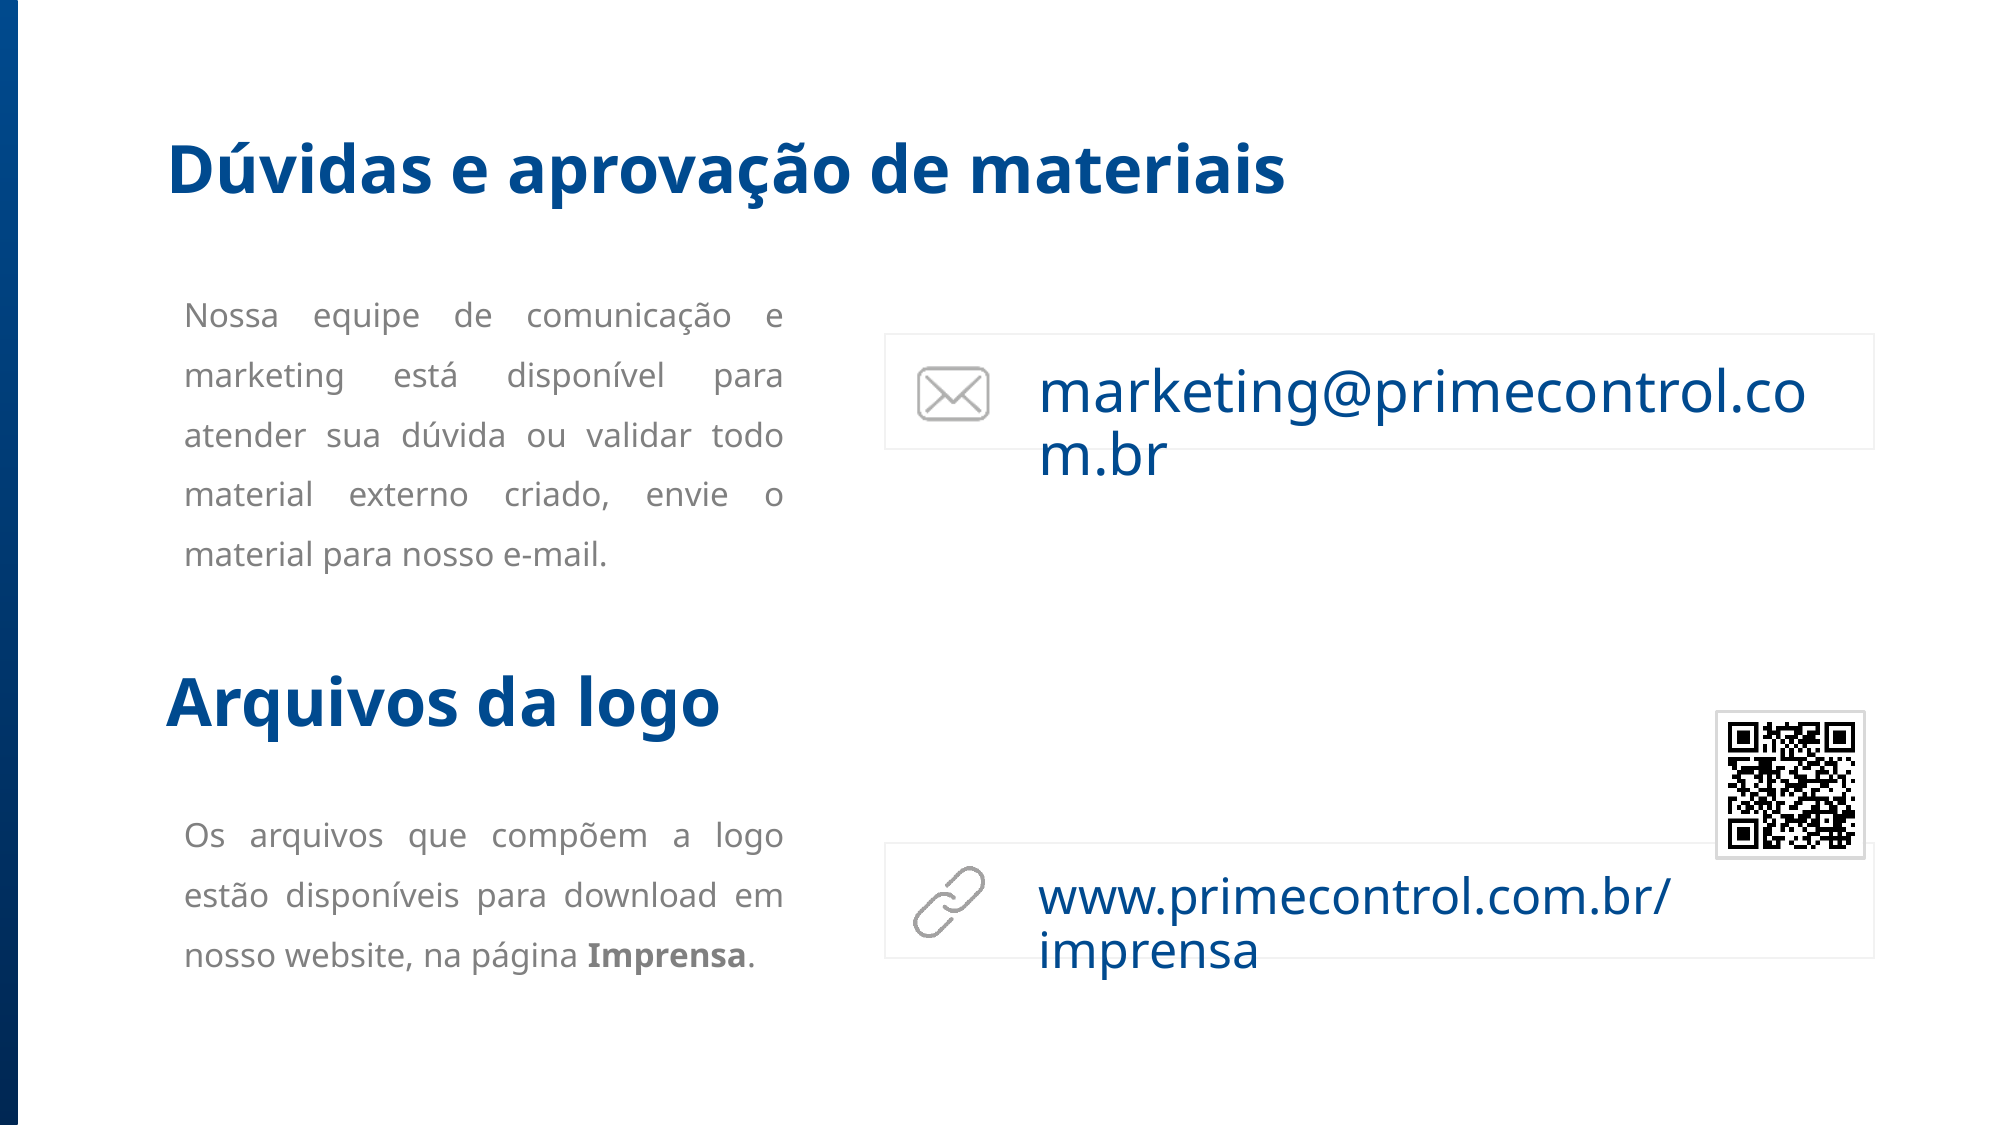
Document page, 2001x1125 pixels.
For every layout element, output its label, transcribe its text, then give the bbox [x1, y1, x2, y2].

text_box www.primecontrol.com.br/imprensa [1024, 863, 1859, 935]
text_box Os arquivos que compõem a logo estão disponíveis para download em nosso website, na página Imprensa. [169, 787, 800, 982]
text_box [884, 333, 1875, 450]
picture [1717, 712, 1863, 857]
text_box [884, 842, 1875, 959]
text_box Arquivos da logo [151, 608, 1394, 749]
text_box [0, 0, 19, 1125]
text_box Nossa equipe de comunicação e marketing está disponível para atender sua dúvida ou validar todo material externo criado, envie o material para nosso e-mail. [169, 266, 800, 581]
title Dúvidas e aprovação de materiais [151, 67, 1394, 216]
picture [913, 866, 985, 938]
picture [912, 353, 995, 435]
text_box marketing@primecontrol.com.br [1024, 354, 1859, 426]
